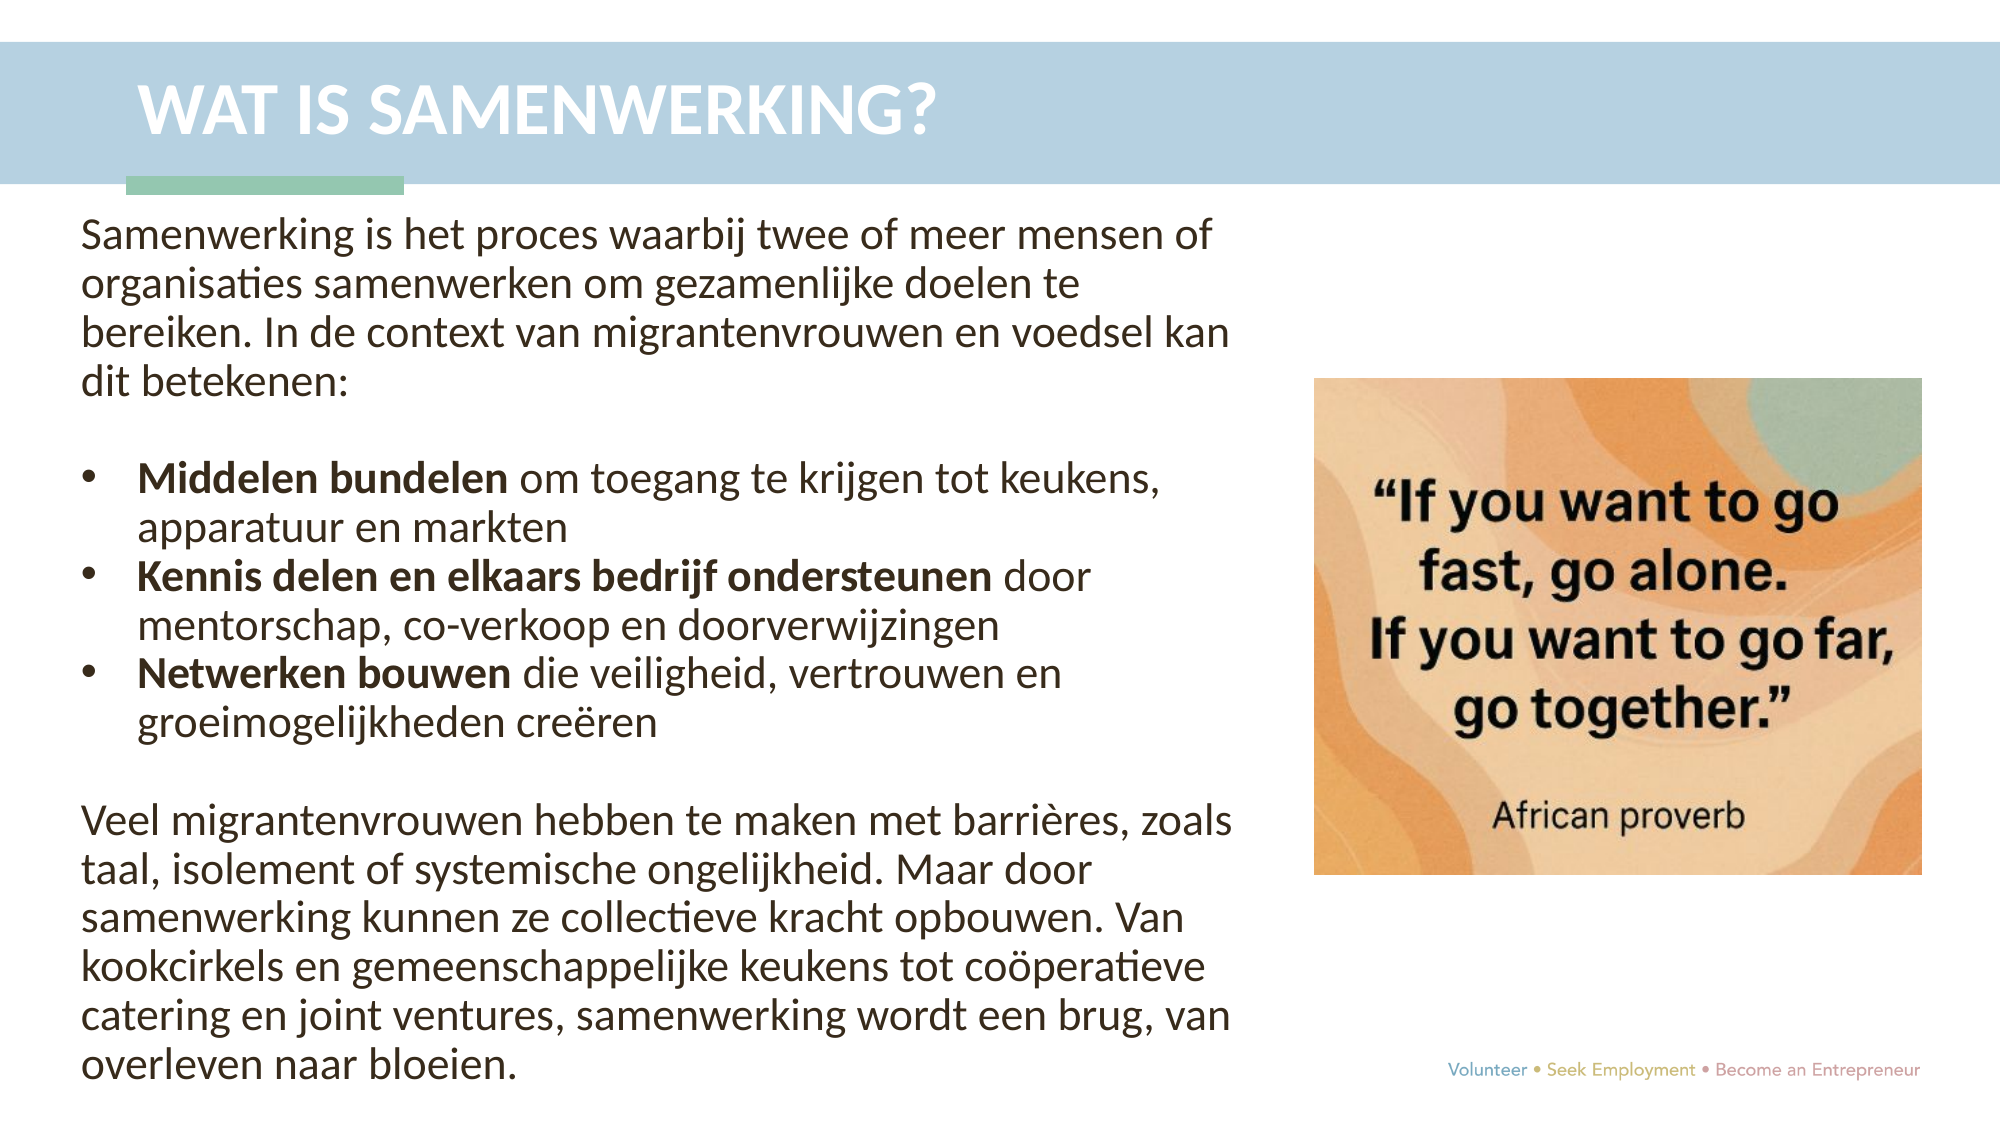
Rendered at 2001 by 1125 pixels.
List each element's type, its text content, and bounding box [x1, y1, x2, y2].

picture [1418, 1046, 1971, 1103]
picture [1314, 378, 1922, 875]
list WAT IS SAMENWERKING? [123, 51, 1913, 170]
list Samenwerking is het proces waarbij twee of meer mensen of organisaties samenwerken om gezamenlijke doelen te bereiken. In de context van migrantenvrouwen en voedsel kan dit betekenen: Middelen bundelen om toegang te krijgen tot keukens, apparatuur en markten Kennis delen en elkaars bedrijf ondersteunen door mentorschap, co-verkoop en doorverwijzingen Netwerken bouwen die veiligheid, vertrouwen en groeimogelijkheden creëren Veel migrantenvrouwen hebben te maken met barrières, zoals taal, isolement of systemische ongelijkheid. Maar door samenwerking kunnen ze collectieve kracht opbouwen. Van kookcirkels en gemeenschappelijke keukens tot coöperatieve catering en joint ventures, samenwerking wordt een brug, van overleven naar bloeien. [66, 203, 1271, 825]
